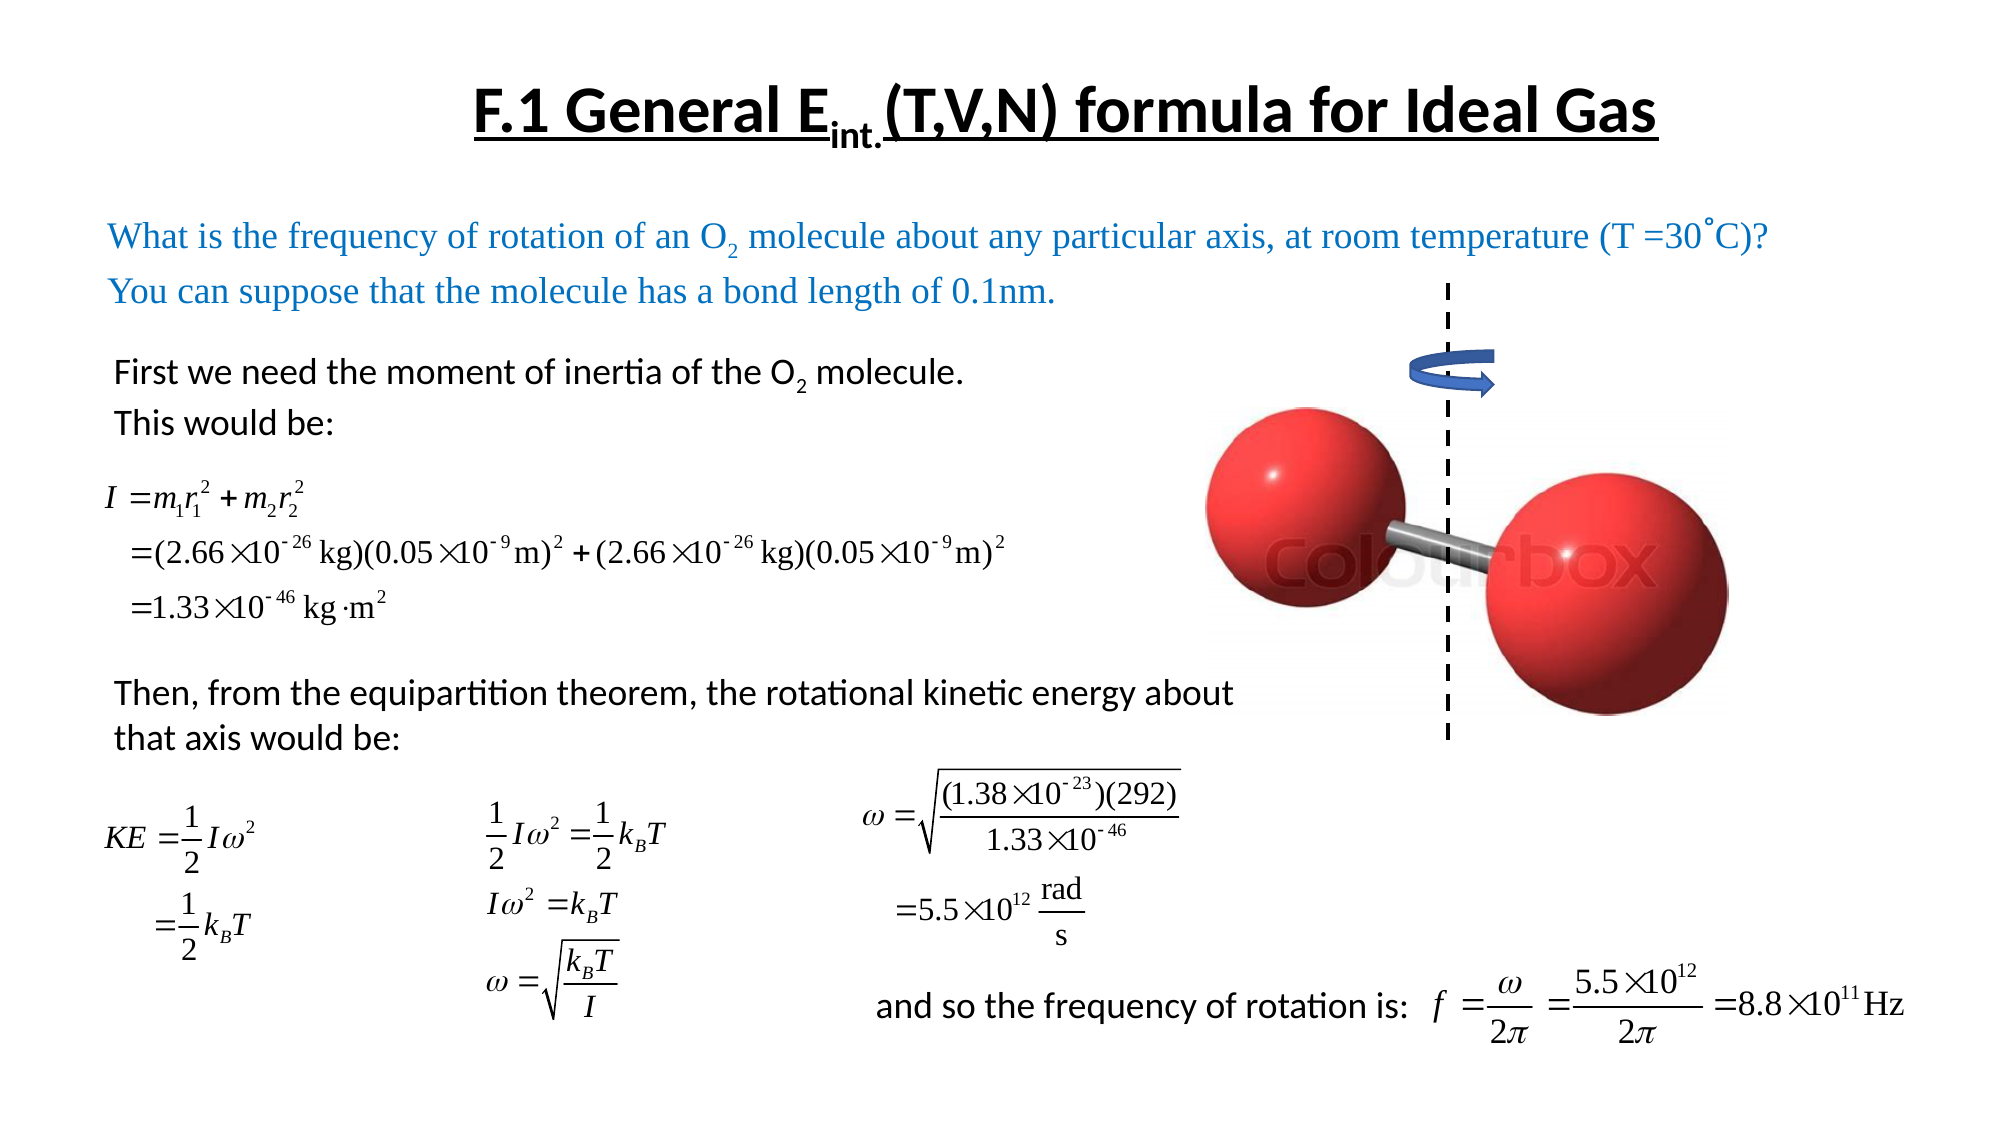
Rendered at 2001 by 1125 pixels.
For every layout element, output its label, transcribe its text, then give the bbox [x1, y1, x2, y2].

text_box First we need the moment of inertia of the O2 molecule. This would be: [99, 339, 980, 451]
picture [1448, 395, 1734, 721]
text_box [888, 868, 1091, 953]
text_box [1448, 349, 1495, 366]
text_box and so the frequency of rotation is: [860, 973, 1420, 1034]
text_box [1448, 370, 1495, 395]
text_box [481, 792, 675, 1026]
text_box Then, from the equipartition theorem, the rotational kinetic energy about that axis would be: [99, 660, 1251, 765]
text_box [1420, 959, 1539, 1052]
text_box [98, 794, 260, 969]
text_box F.1 General Eint.(T,V,N) formula for Ideal Gas [458, 58, 1674, 165]
picture [1202, 395, 1447, 721]
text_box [857, 762, 1188, 861]
text_box What is the frequency of rotation of an O2 molecule about any particular axis, at room temperature (T =30˚C)? You can suppose that the molecule has a bond length of 0.1nm. [92, 200, 1817, 318]
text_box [1539, 953, 1911, 1052]
text_box [1409, 351, 1447, 389]
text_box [98, 471, 1014, 634]
